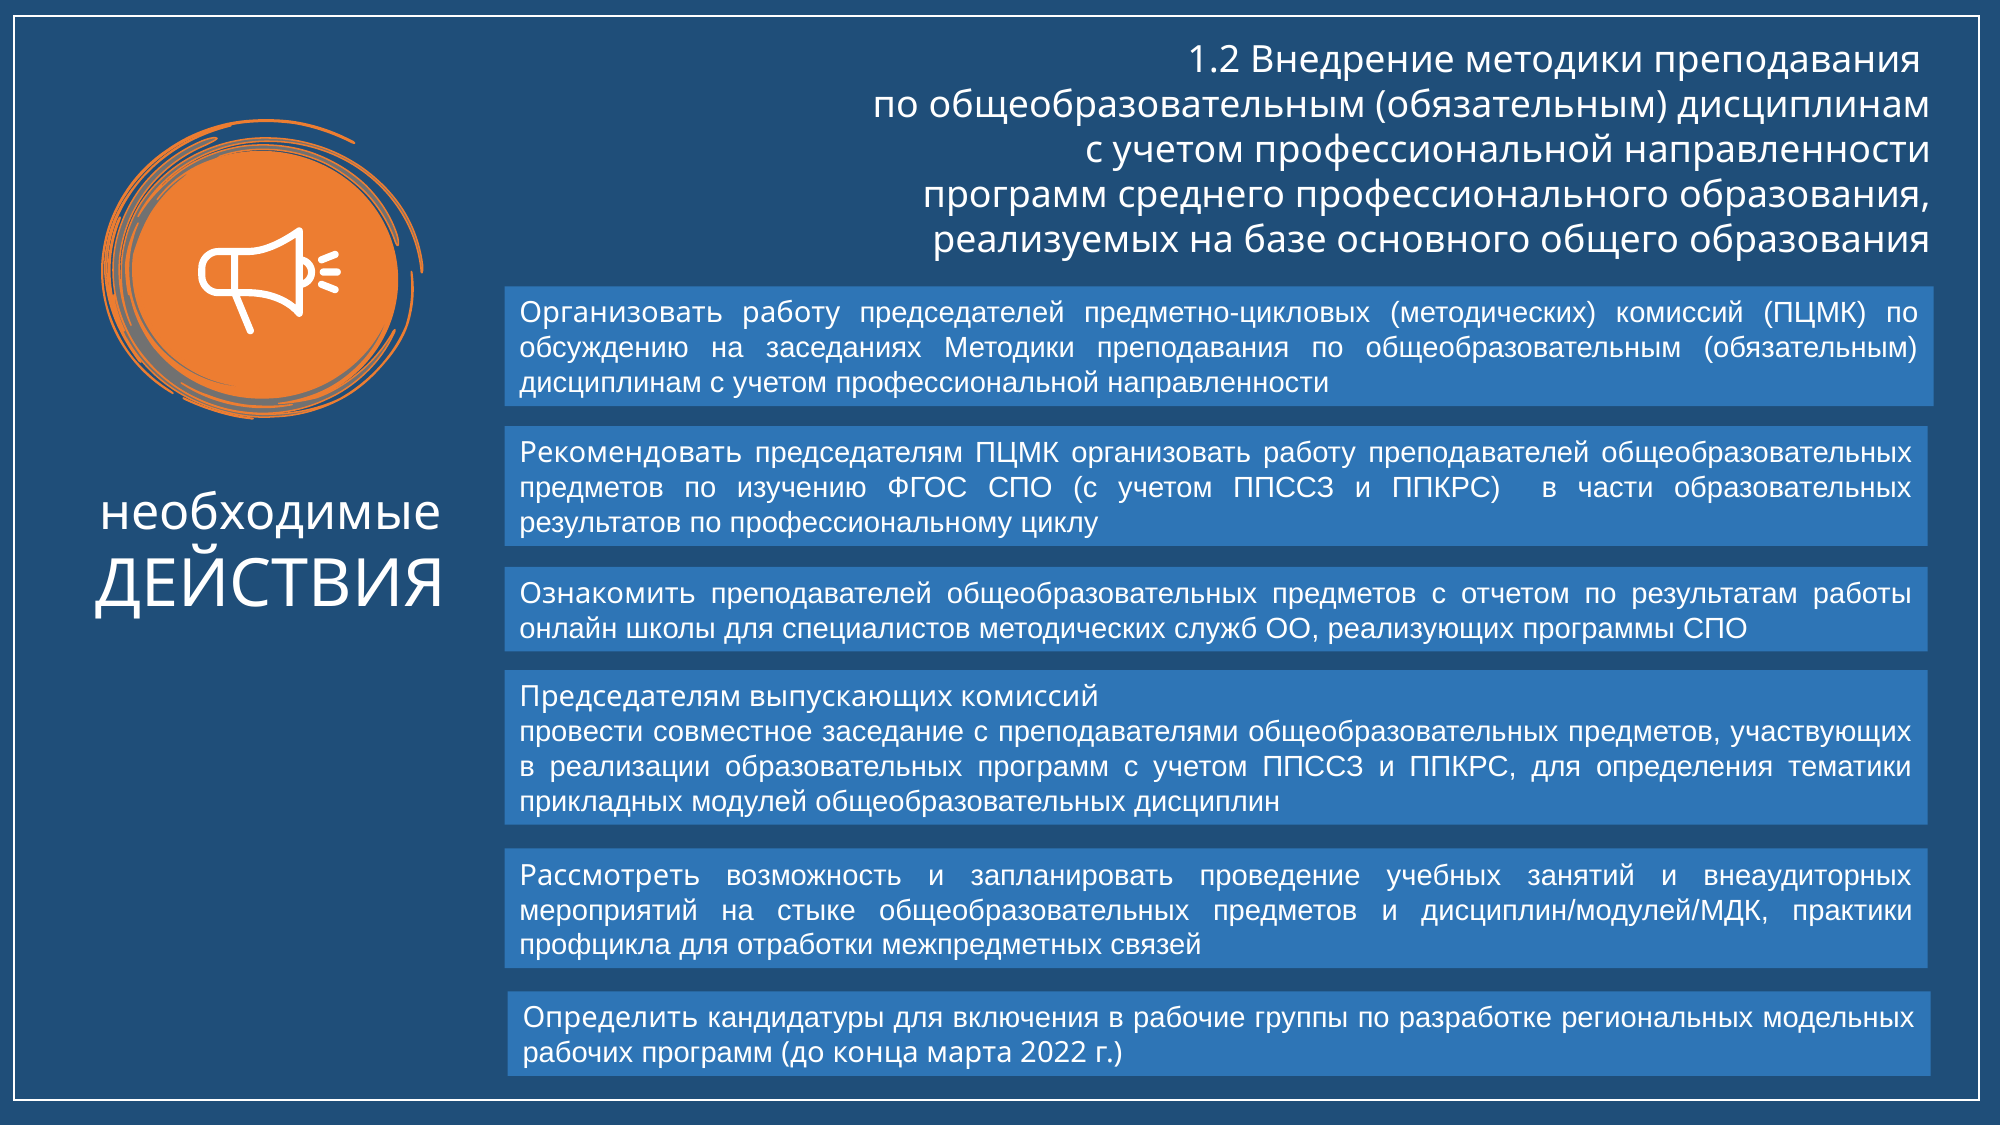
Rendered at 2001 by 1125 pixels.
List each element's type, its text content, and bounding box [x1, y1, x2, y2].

text_box Рекомендовать председателям ПЦМК организовать работу преподавателей общеобразовательных предметов по изучению ФГОС СПО (с учетом ППССЗ и ППКРС) в части образовательных результатов по профессиональному циклу [504, 426, 1928, 546]
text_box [198, 227, 341, 335]
text_box Организовать работу председателей предметно-цикловых (методических) комиссий (ПЦМК) по обсуждению на заседаниях Методики преподавания по общеобразовательным (обязательным) дисциплинам с учетом профессиональной направленности [504, 286, 1934, 407]
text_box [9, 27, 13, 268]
text_box Рассмотреть возможность и запланировать проведение учебных занятий и внеаудиторных мероприятий на стыке общеобразовательных предметов и дисциплин/модулей/МДК, практики профцикла для отработки межпредметных связей [504, 848, 1928, 969]
text_box необходимые ДЕЙСТВИЯ [18, 472, 523, 627]
text_box Председателям выпускающих комиссий провести совместное заседание с преподавателями общеобразовательных предметов, участвующих в реализации образовательных программ с учетом ППССЗ и ППКРС, для определения тематики прикладных модулей общеобразовательных дисциплин [504, 670, 1928, 825]
text_box [13, 15, 1980, 1101]
text_box Ознакомить преподавателей общеобразовательных предметов с отчетом по результатам работы онлайн школы для специалистов методических служб ОО, реализующих программы СПО [504, 566, 1928, 652]
text_box Определить кандидатуры для включения в рабочие группы по разработке региональных модельных рабочих программ (до конца марта 2022 г.) [507, 991, 1931, 1076]
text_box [100, 119, 424, 419]
